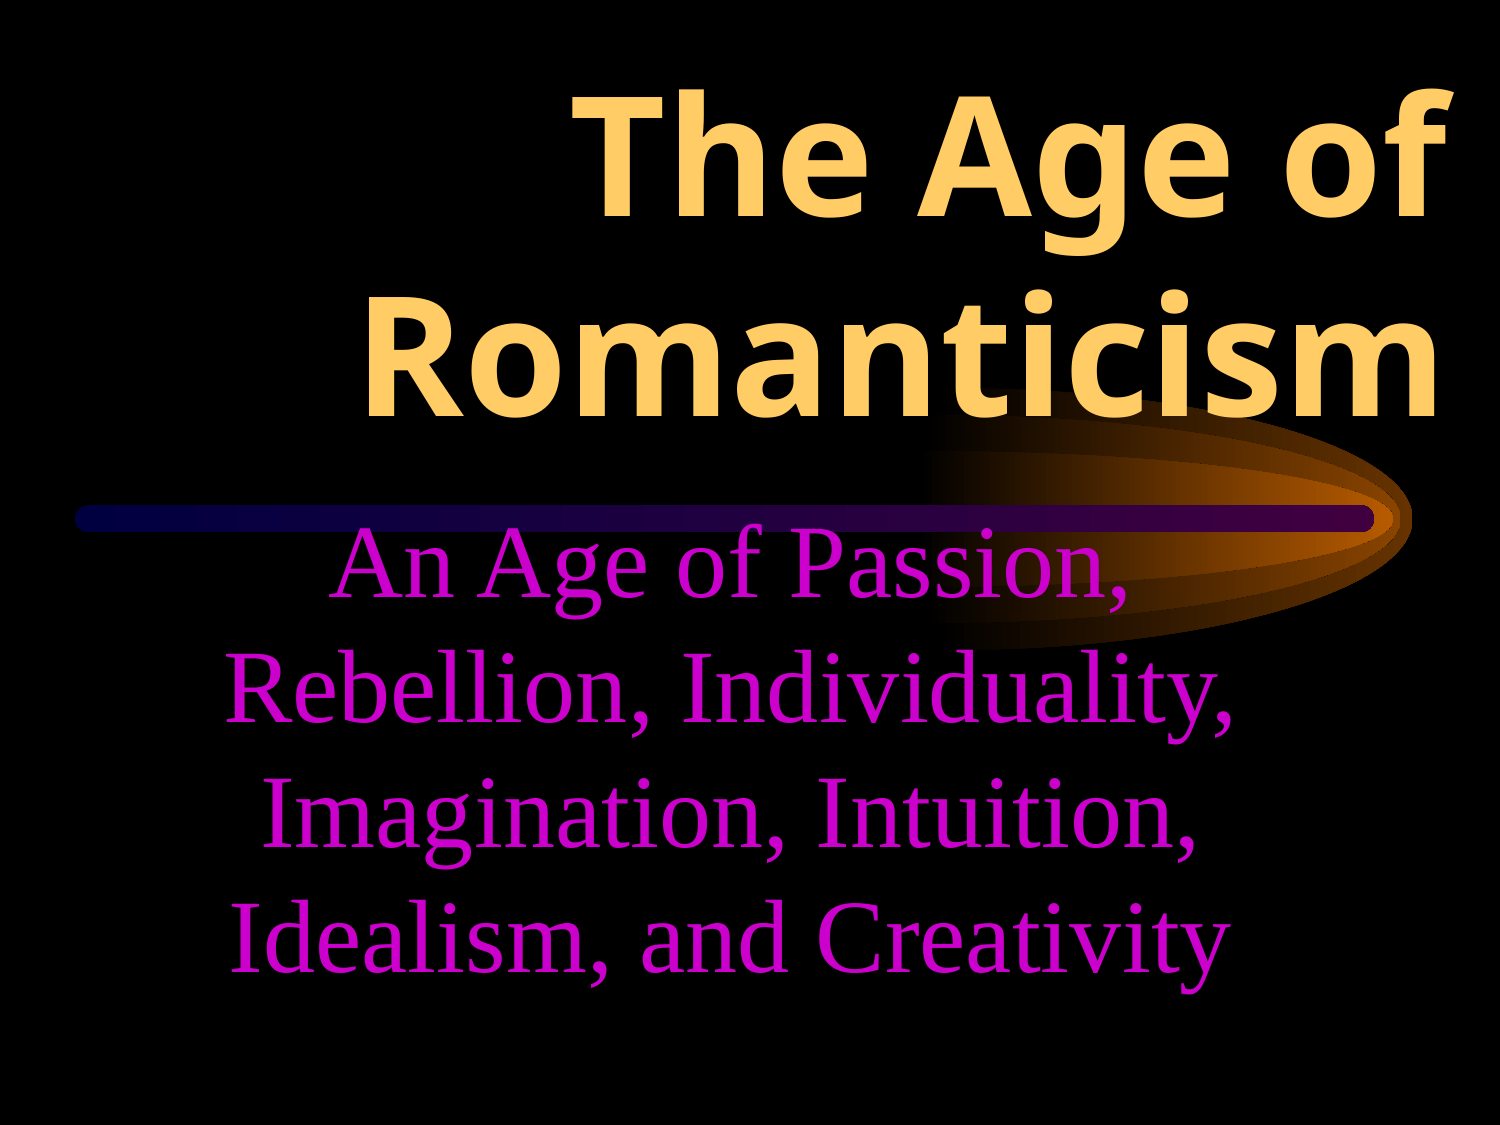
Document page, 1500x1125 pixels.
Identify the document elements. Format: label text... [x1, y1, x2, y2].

title The Age of Romanticism [87, 74, 1463, 426]
subtitle An Age of Passion, Rebellion, Individuality, Imagination, Intuition, Idealism, and Creativity [187, 462, 1276, 1026]
